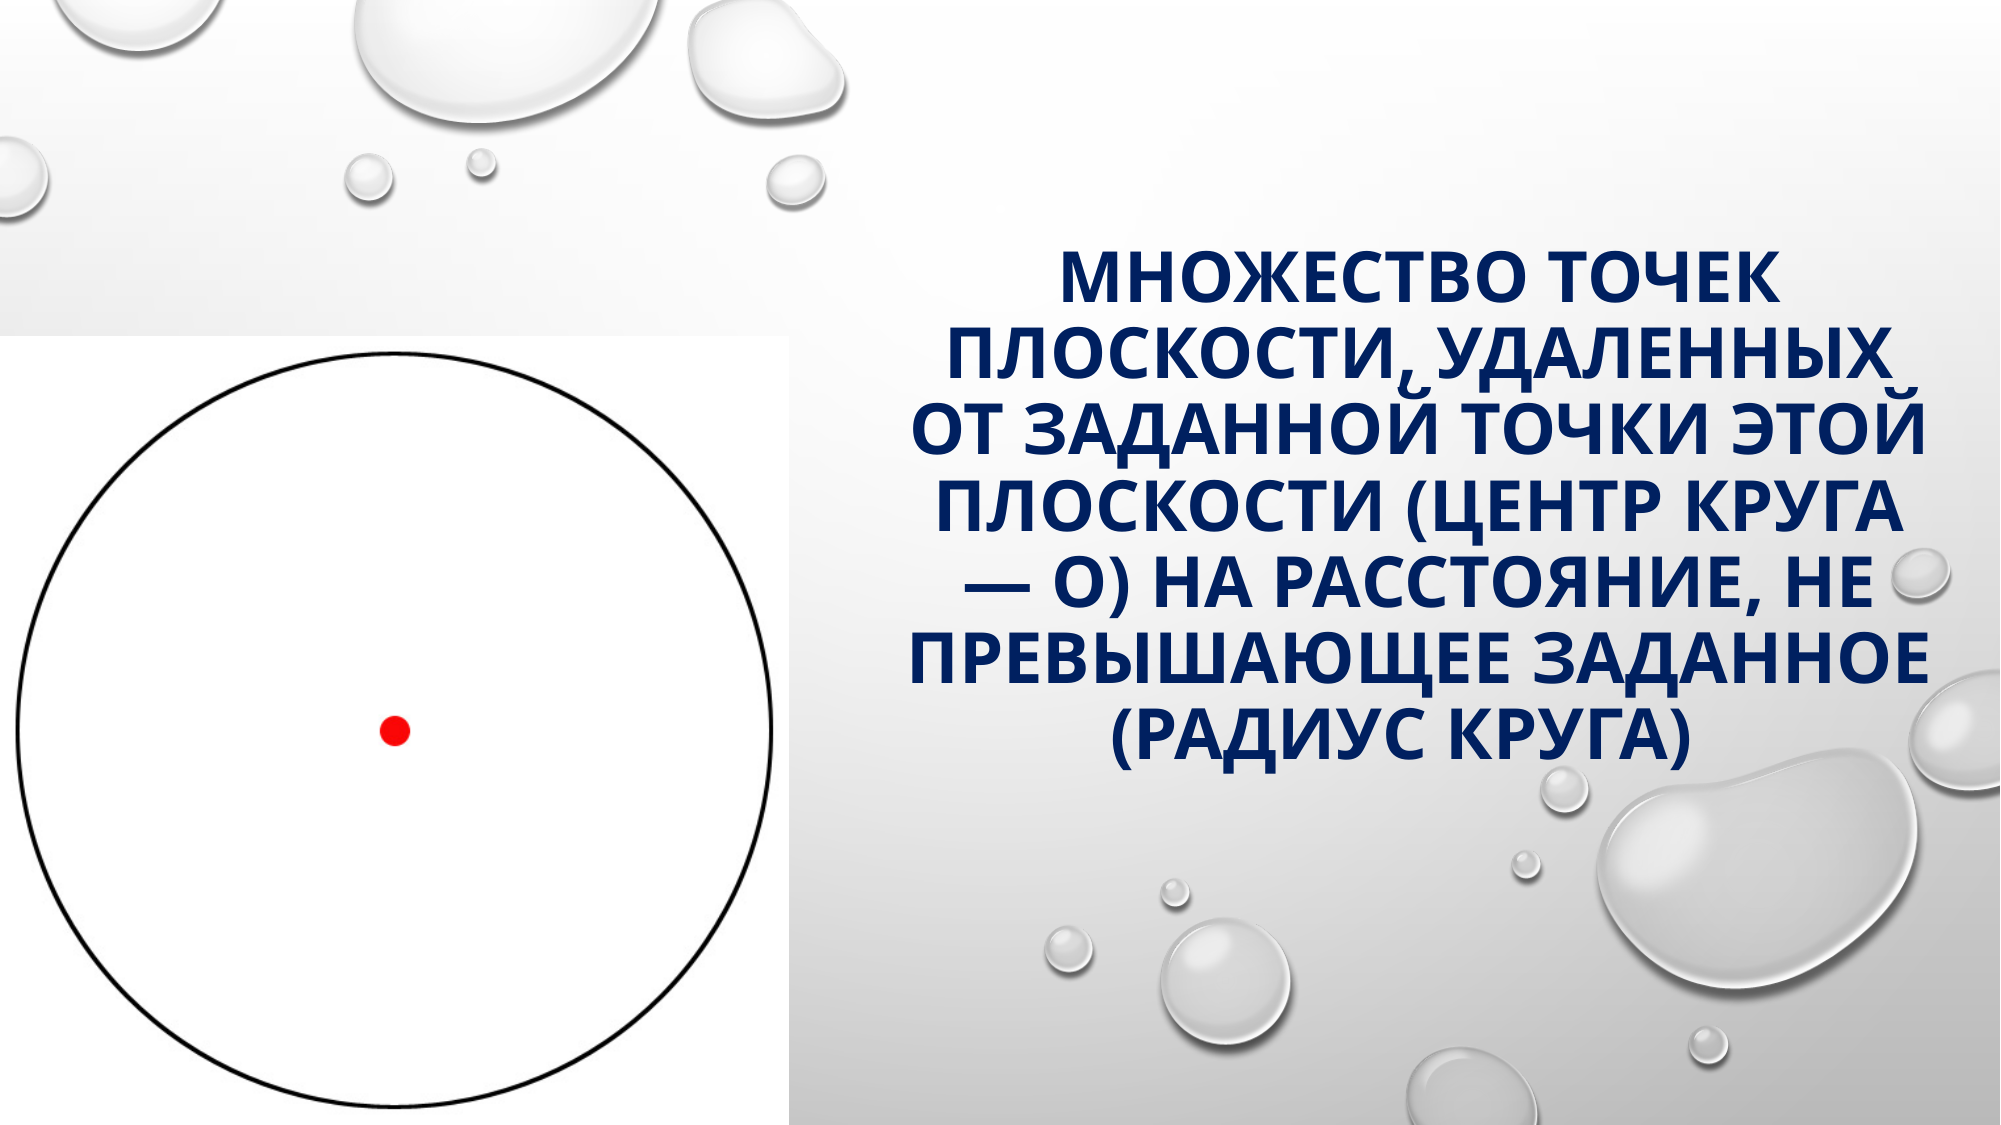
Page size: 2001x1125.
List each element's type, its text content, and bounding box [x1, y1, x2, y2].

picture [0, 0, 2000, 1125]
title множество точек плоскости, удаленных от заданной точки этой плоскости (центр круга — o) на расстояние, не превышающее заданное (радиус круга) [890, 139, 1949, 860]
